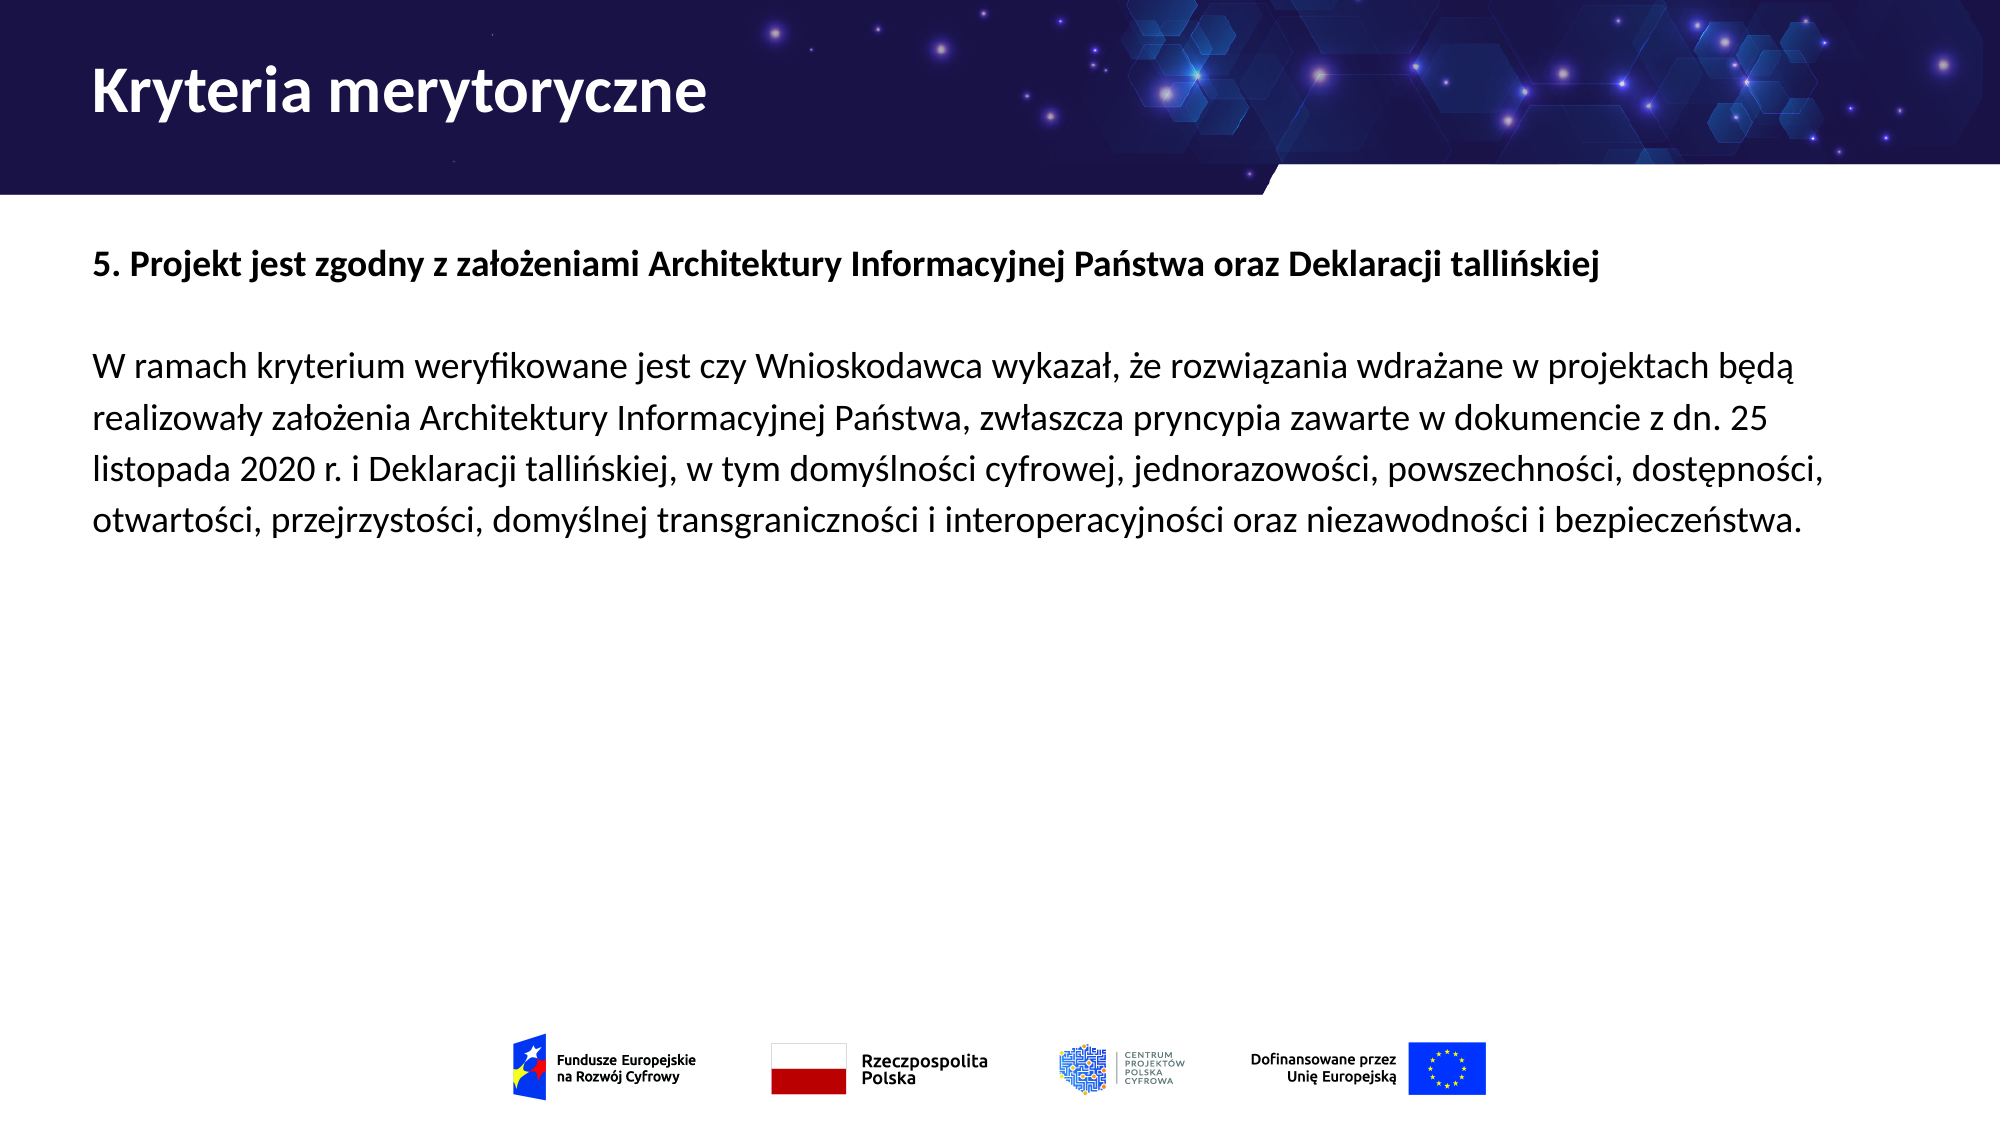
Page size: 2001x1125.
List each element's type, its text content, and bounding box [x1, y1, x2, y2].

list 5. Projekt jest zgodny z założeniami Architektury Informacyjnej Państwa oraz Deklaracji tallińskiej W ramach kryterium weryfikowane jest czy Wnioskodawca wykazał, że rozwiązania wdrażane w projektach będą realizowały założenia Architektury Informacyjnej Państwa, zwłaszcza pryncypia zawarte w dokumencie z dn. 25 listopada 2020 r. i Deklaracji tallińskiej, w tym domyślności cyfrowej, jednorazowości, powszechności, dostępności, otwartości, przejrzystości, domyślnej transgraniczności i interoperacyjności oraz niezawodności i bezpieczeństwa. [77, 225, 1904, 900]
title Kryteria merytoryczne [77, 46, 1863, 136]
picture [0, 0, 2000, 195]
picture [491, 1011, 1509, 1122]
